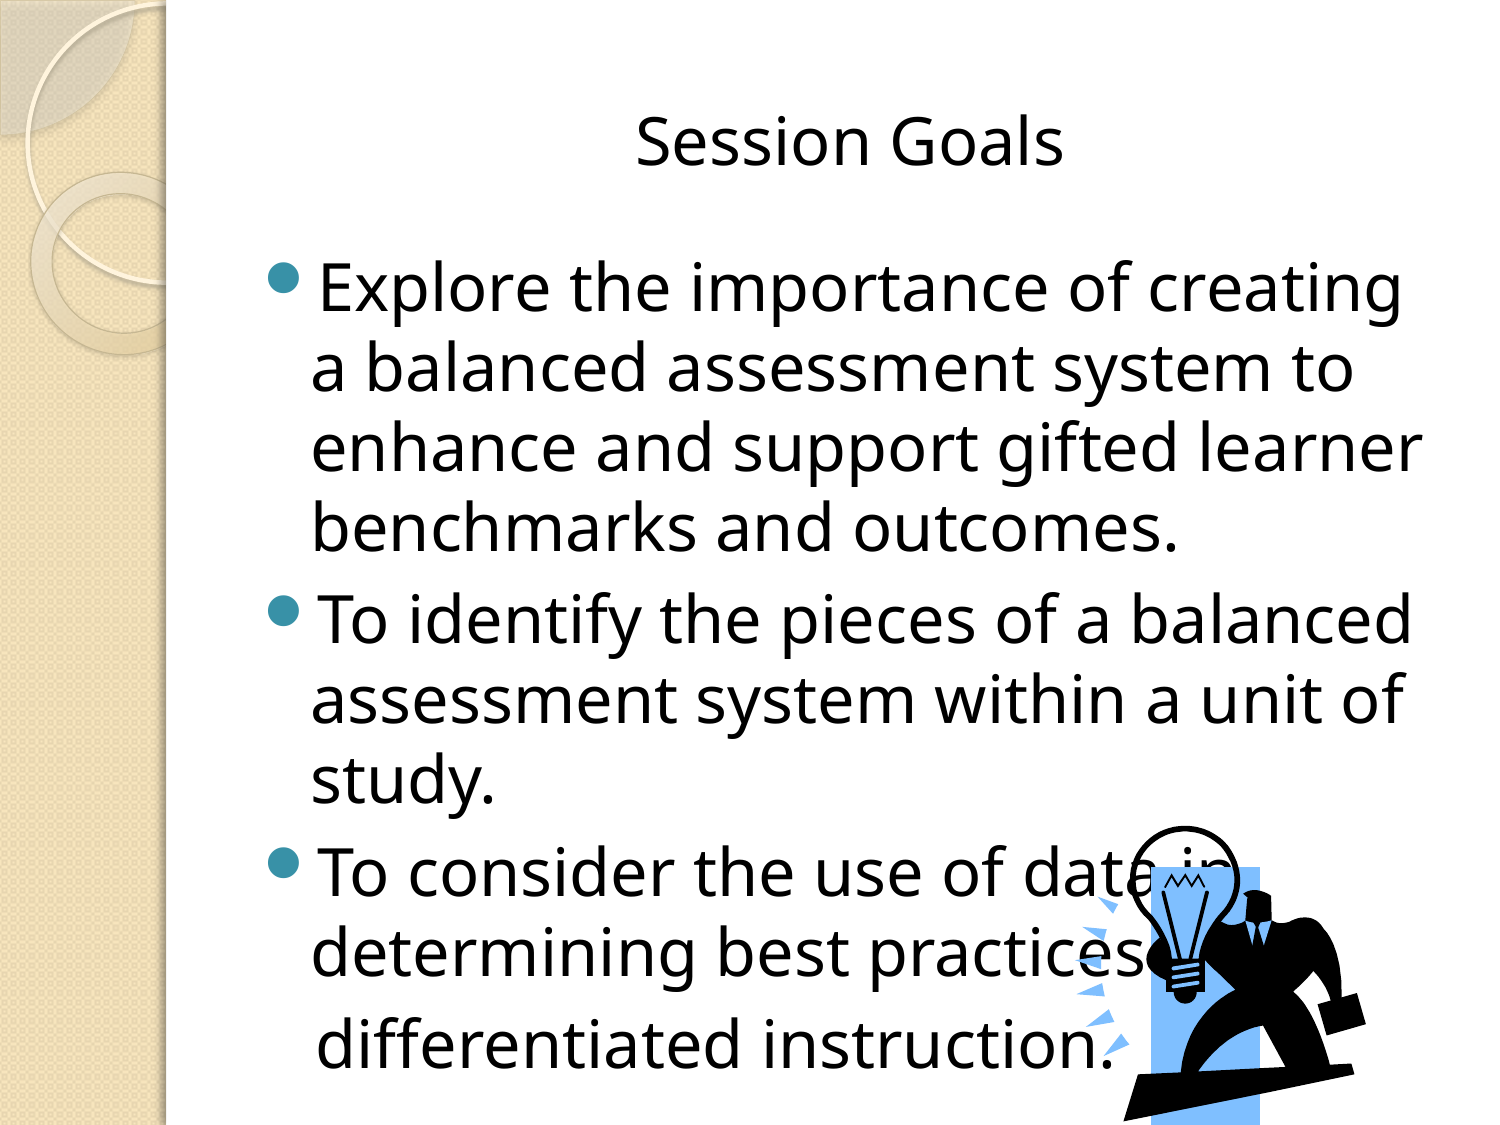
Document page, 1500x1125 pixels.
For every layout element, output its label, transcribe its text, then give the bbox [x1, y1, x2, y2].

title Session Goals [235, 45, 1466, 233]
list Explore the importance of creating a balanced assessment system to enhance and support gifted learner benchmarks and outcomes. To identify the pieces of a balanced assessment system within a unit of study. To consider the use of data in determining best practices for differentiated instruction. [235, 237, 1466, 1025]
picture [1074, 825, 1367, 1125]
